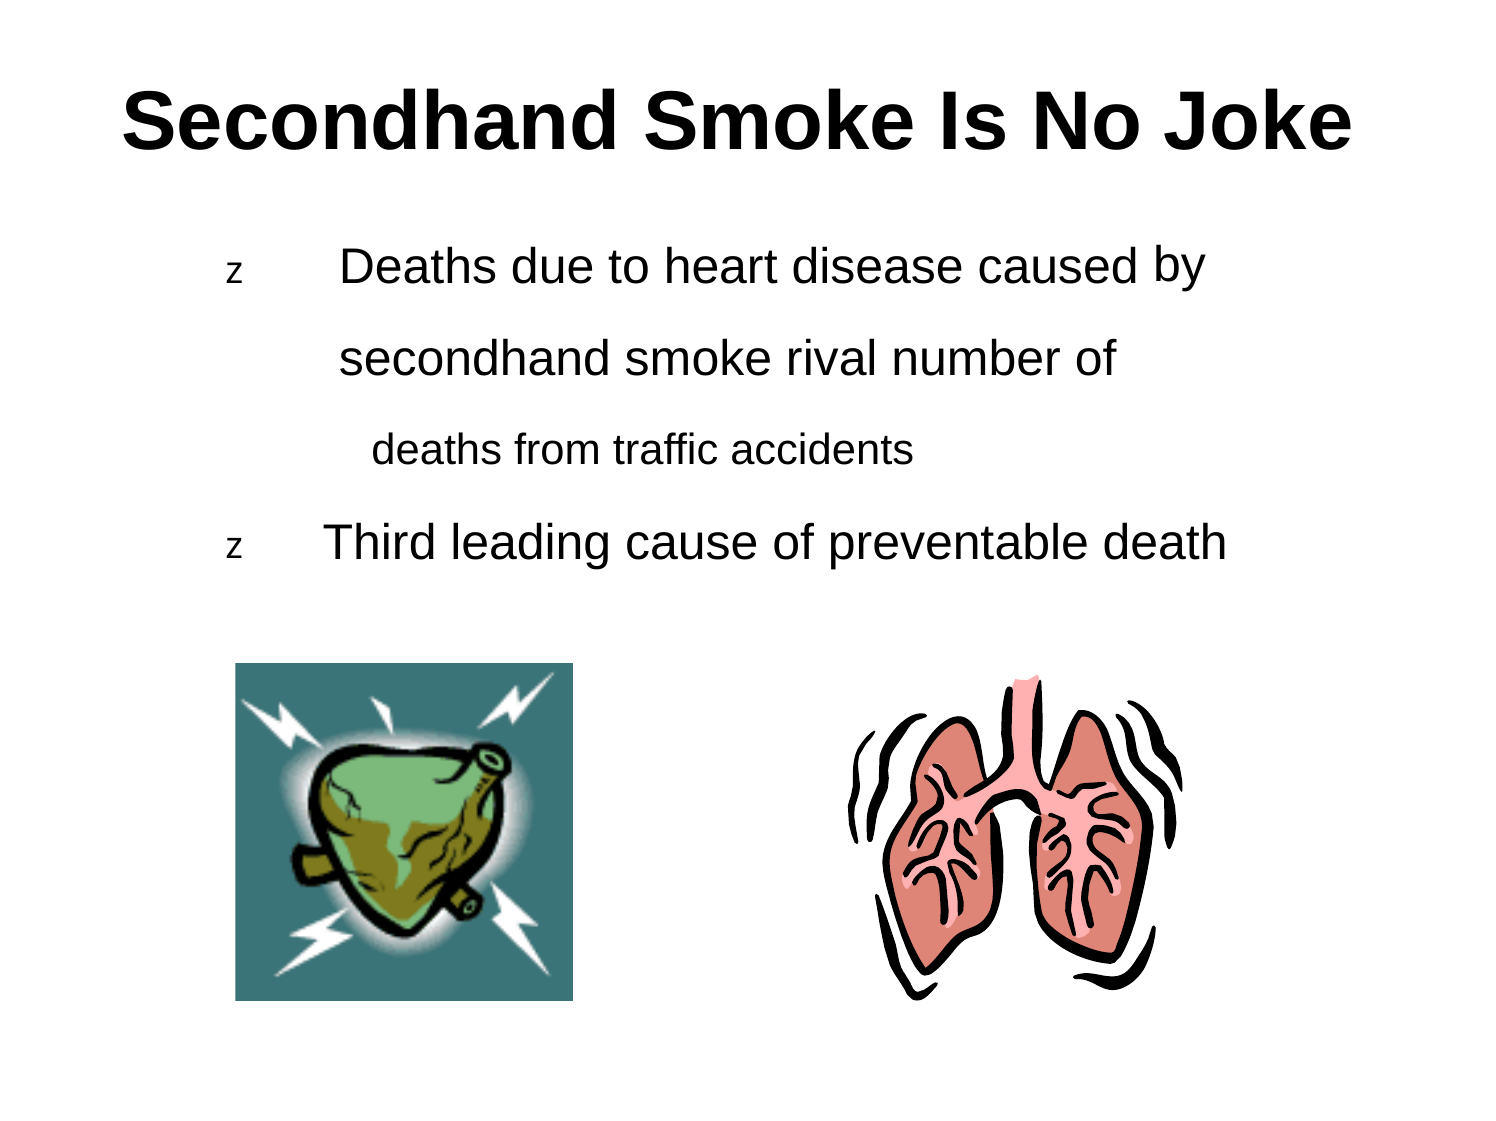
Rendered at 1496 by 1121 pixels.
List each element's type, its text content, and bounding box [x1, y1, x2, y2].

text_box [1037, 717, 1141, 952]
text_box [908, 774, 945, 848]
text_box [1056, 781, 1107, 799]
text_box [866, 713, 927, 843]
text_box [882, 716, 1004, 976]
text_box [1042, 812, 1067, 844]
text_box [1028, 710, 1154, 964]
text_box [1087, 791, 1131, 829]
text_box [1072, 925, 1156, 991]
text_box [932, 763, 958, 800]
text_box [974, 789, 1042, 825]
text_box [875, 894, 938, 1001]
text_box [235, 663, 573, 1001]
text_box [847, 730, 876, 845]
text_box Joke by [1151, 79, 1369, 299]
text_box [1115, 713, 1177, 850]
text_box [947, 859, 978, 917]
text_box z [223, 526, 262, 568]
text_box [1086, 824, 1126, 880]
text_box [902, 820, 949, 878]
text_box [963, 686, 1015, 798]
text_box [953, 817, 977, 866]
text_box z [223, 249, 267, 298]
text_box [1081, 864, 1114, 929]
text_box [1127, 700, 1183, 792]
text_box Secondhand Smoke Is No Deaths due to heart disease caused secondhand smoke rival number of deaths from traffic accidents [115, 79, 1149, 481]
text_box [901, 675, 1134, 939]
text_box [911, 865, 949, 925]
text_box [1047, 869, 1077, 937]
text_box [1031, 679, 1049, 791]
text_box [890, 724, 994, 967]
text_box Third leading cause of preventable death [320, 515, 1239, 571]
text_box [1046, 834, 1072, 878]
